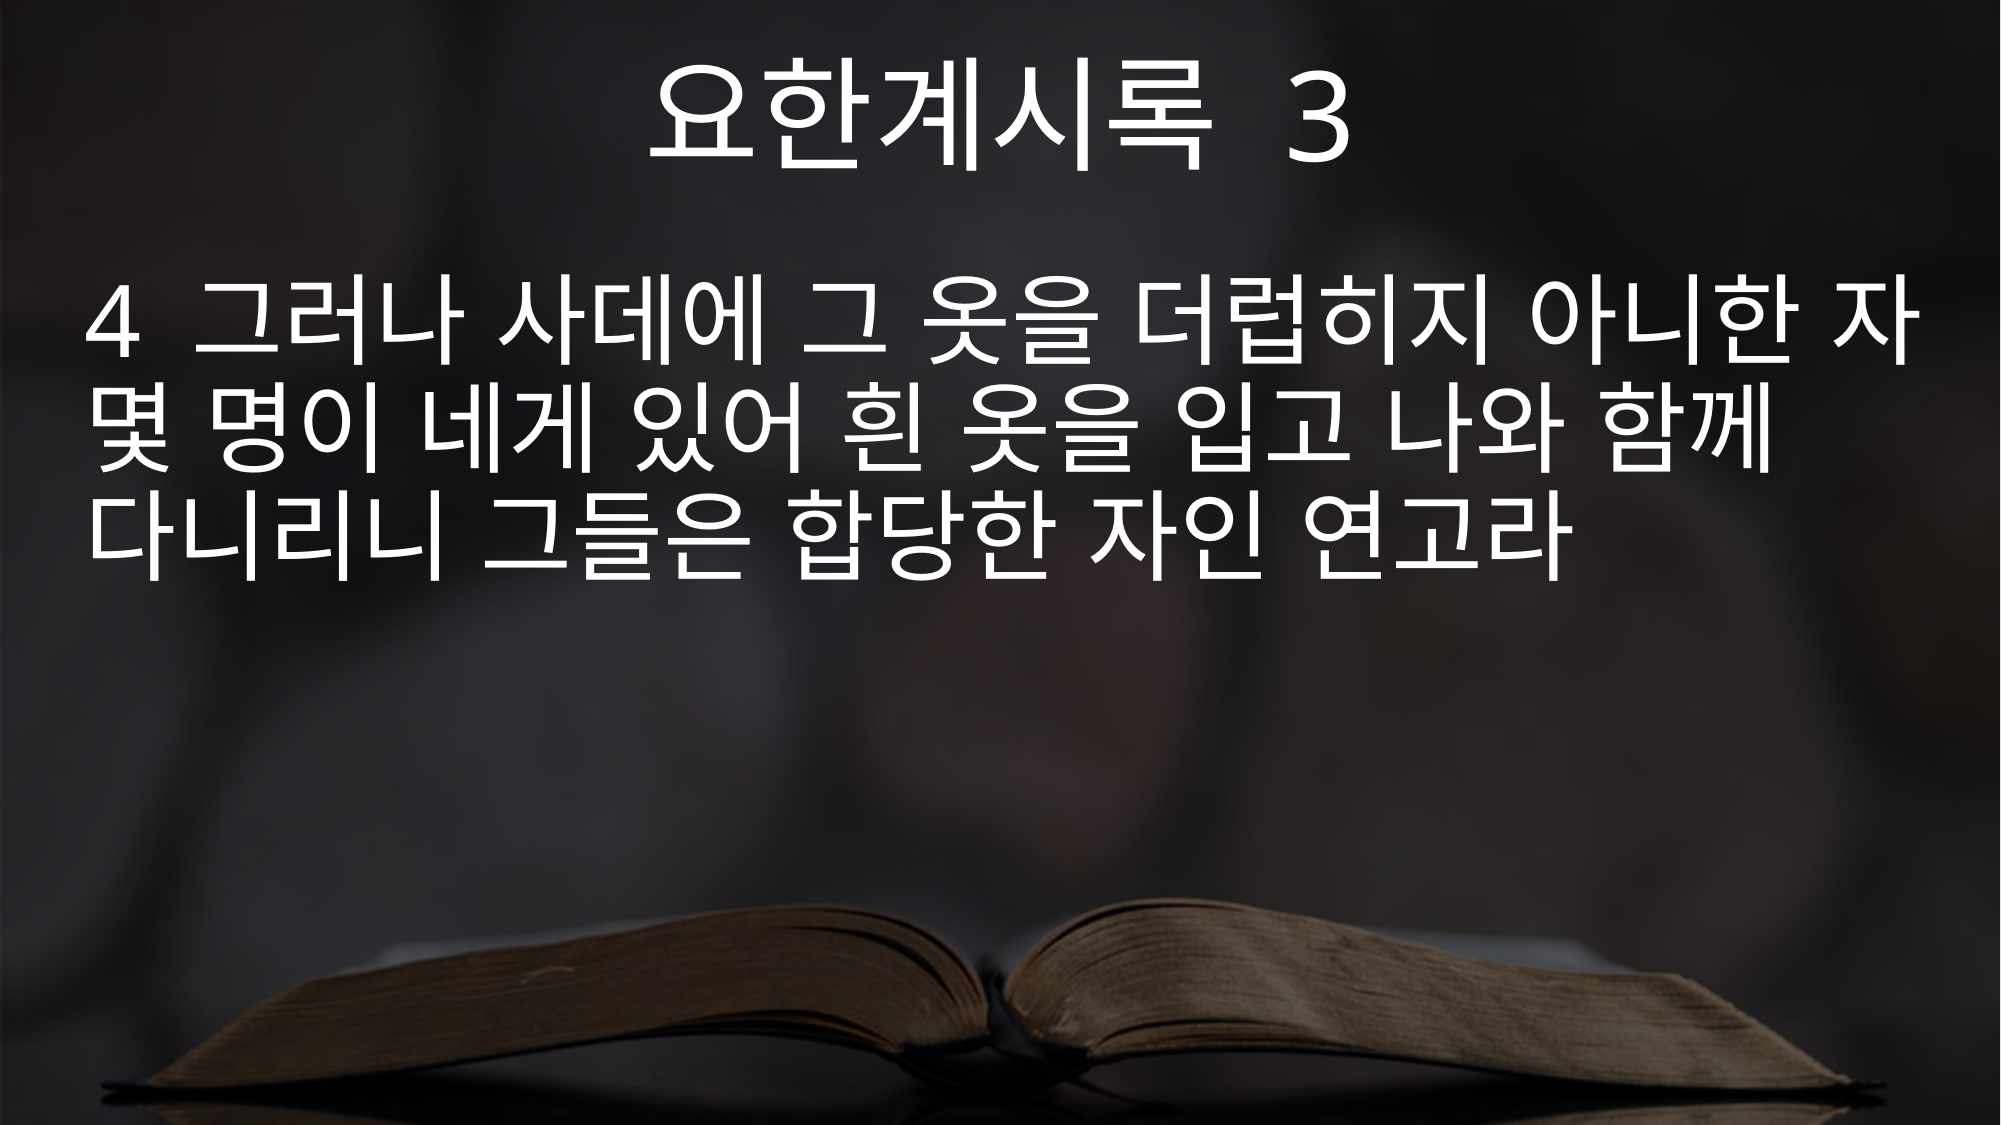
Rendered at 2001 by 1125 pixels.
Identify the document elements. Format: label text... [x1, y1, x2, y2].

list 4 그러나 사데에 그 옷을 더럽히지 아니한 자 몇 명이 네게 있어 흰 옷을 입고 나와 함께 다니리니 그들은 합당한 자인 연고라 [69, 263, 1953, 423]
picture [0, 0, 2001, 1125]
footer 요한계시록 3 [0, 32, 2000, 192]
